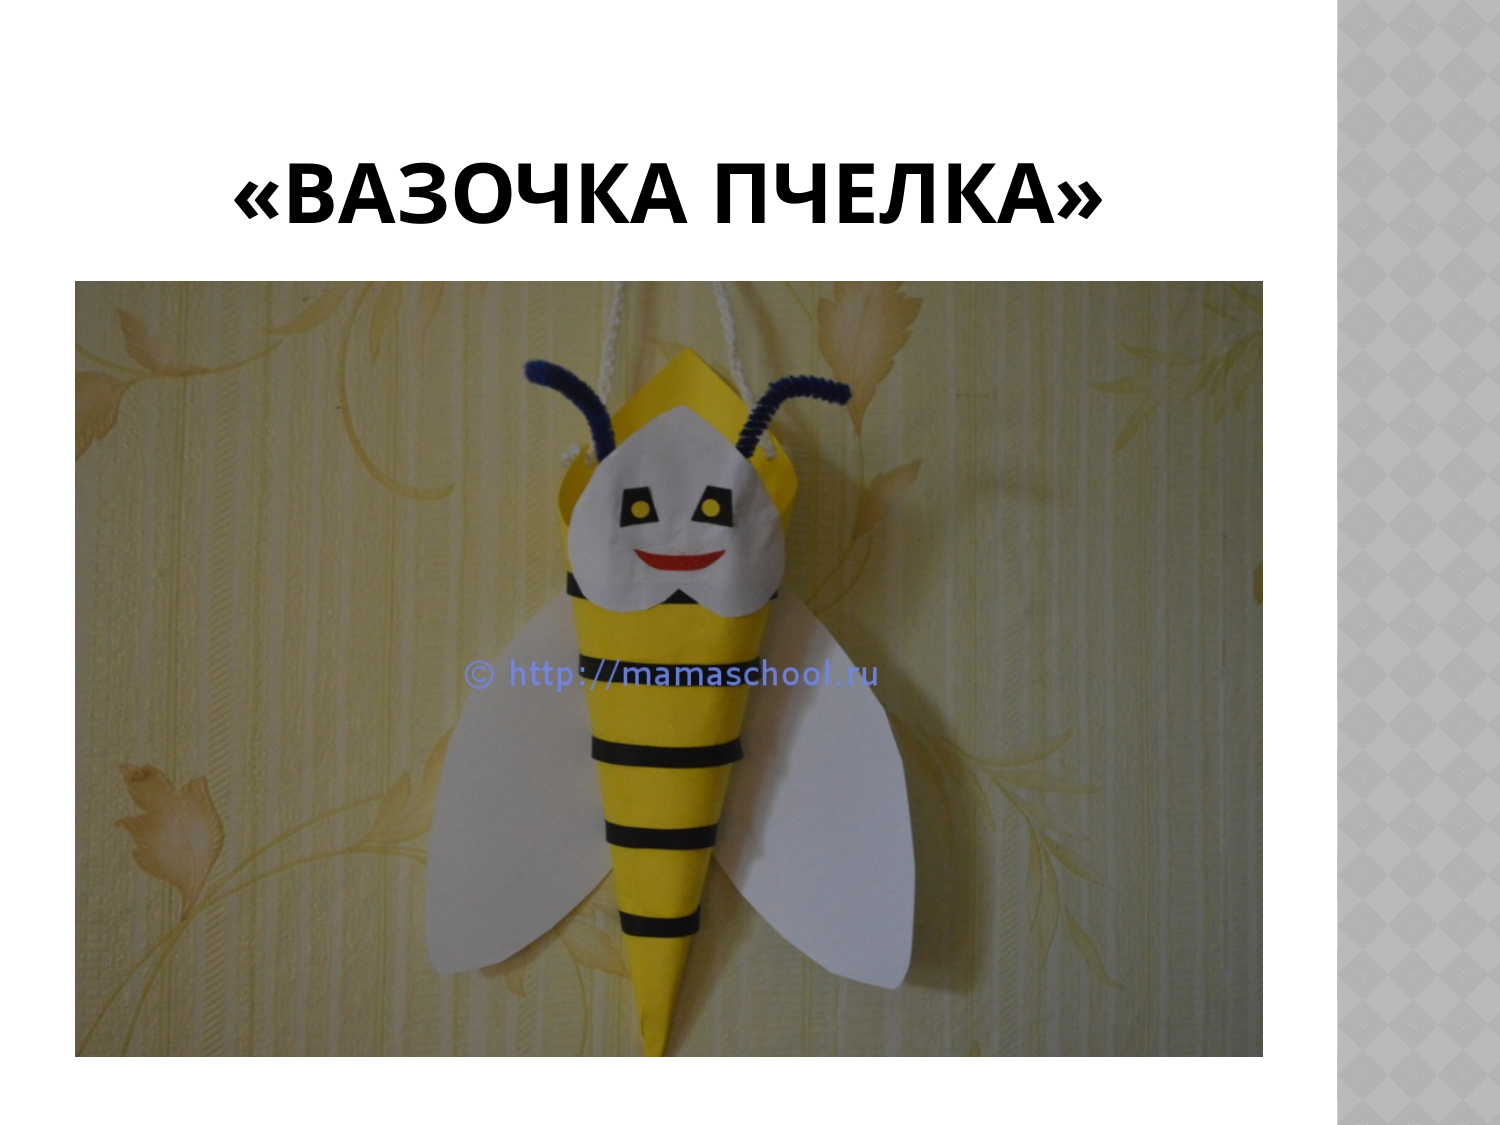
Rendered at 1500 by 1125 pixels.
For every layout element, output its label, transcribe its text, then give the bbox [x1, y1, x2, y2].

title «Вазочка пчелка» [75, 52, 1263, 240]
picture [74, 280, 1263, 1057]
